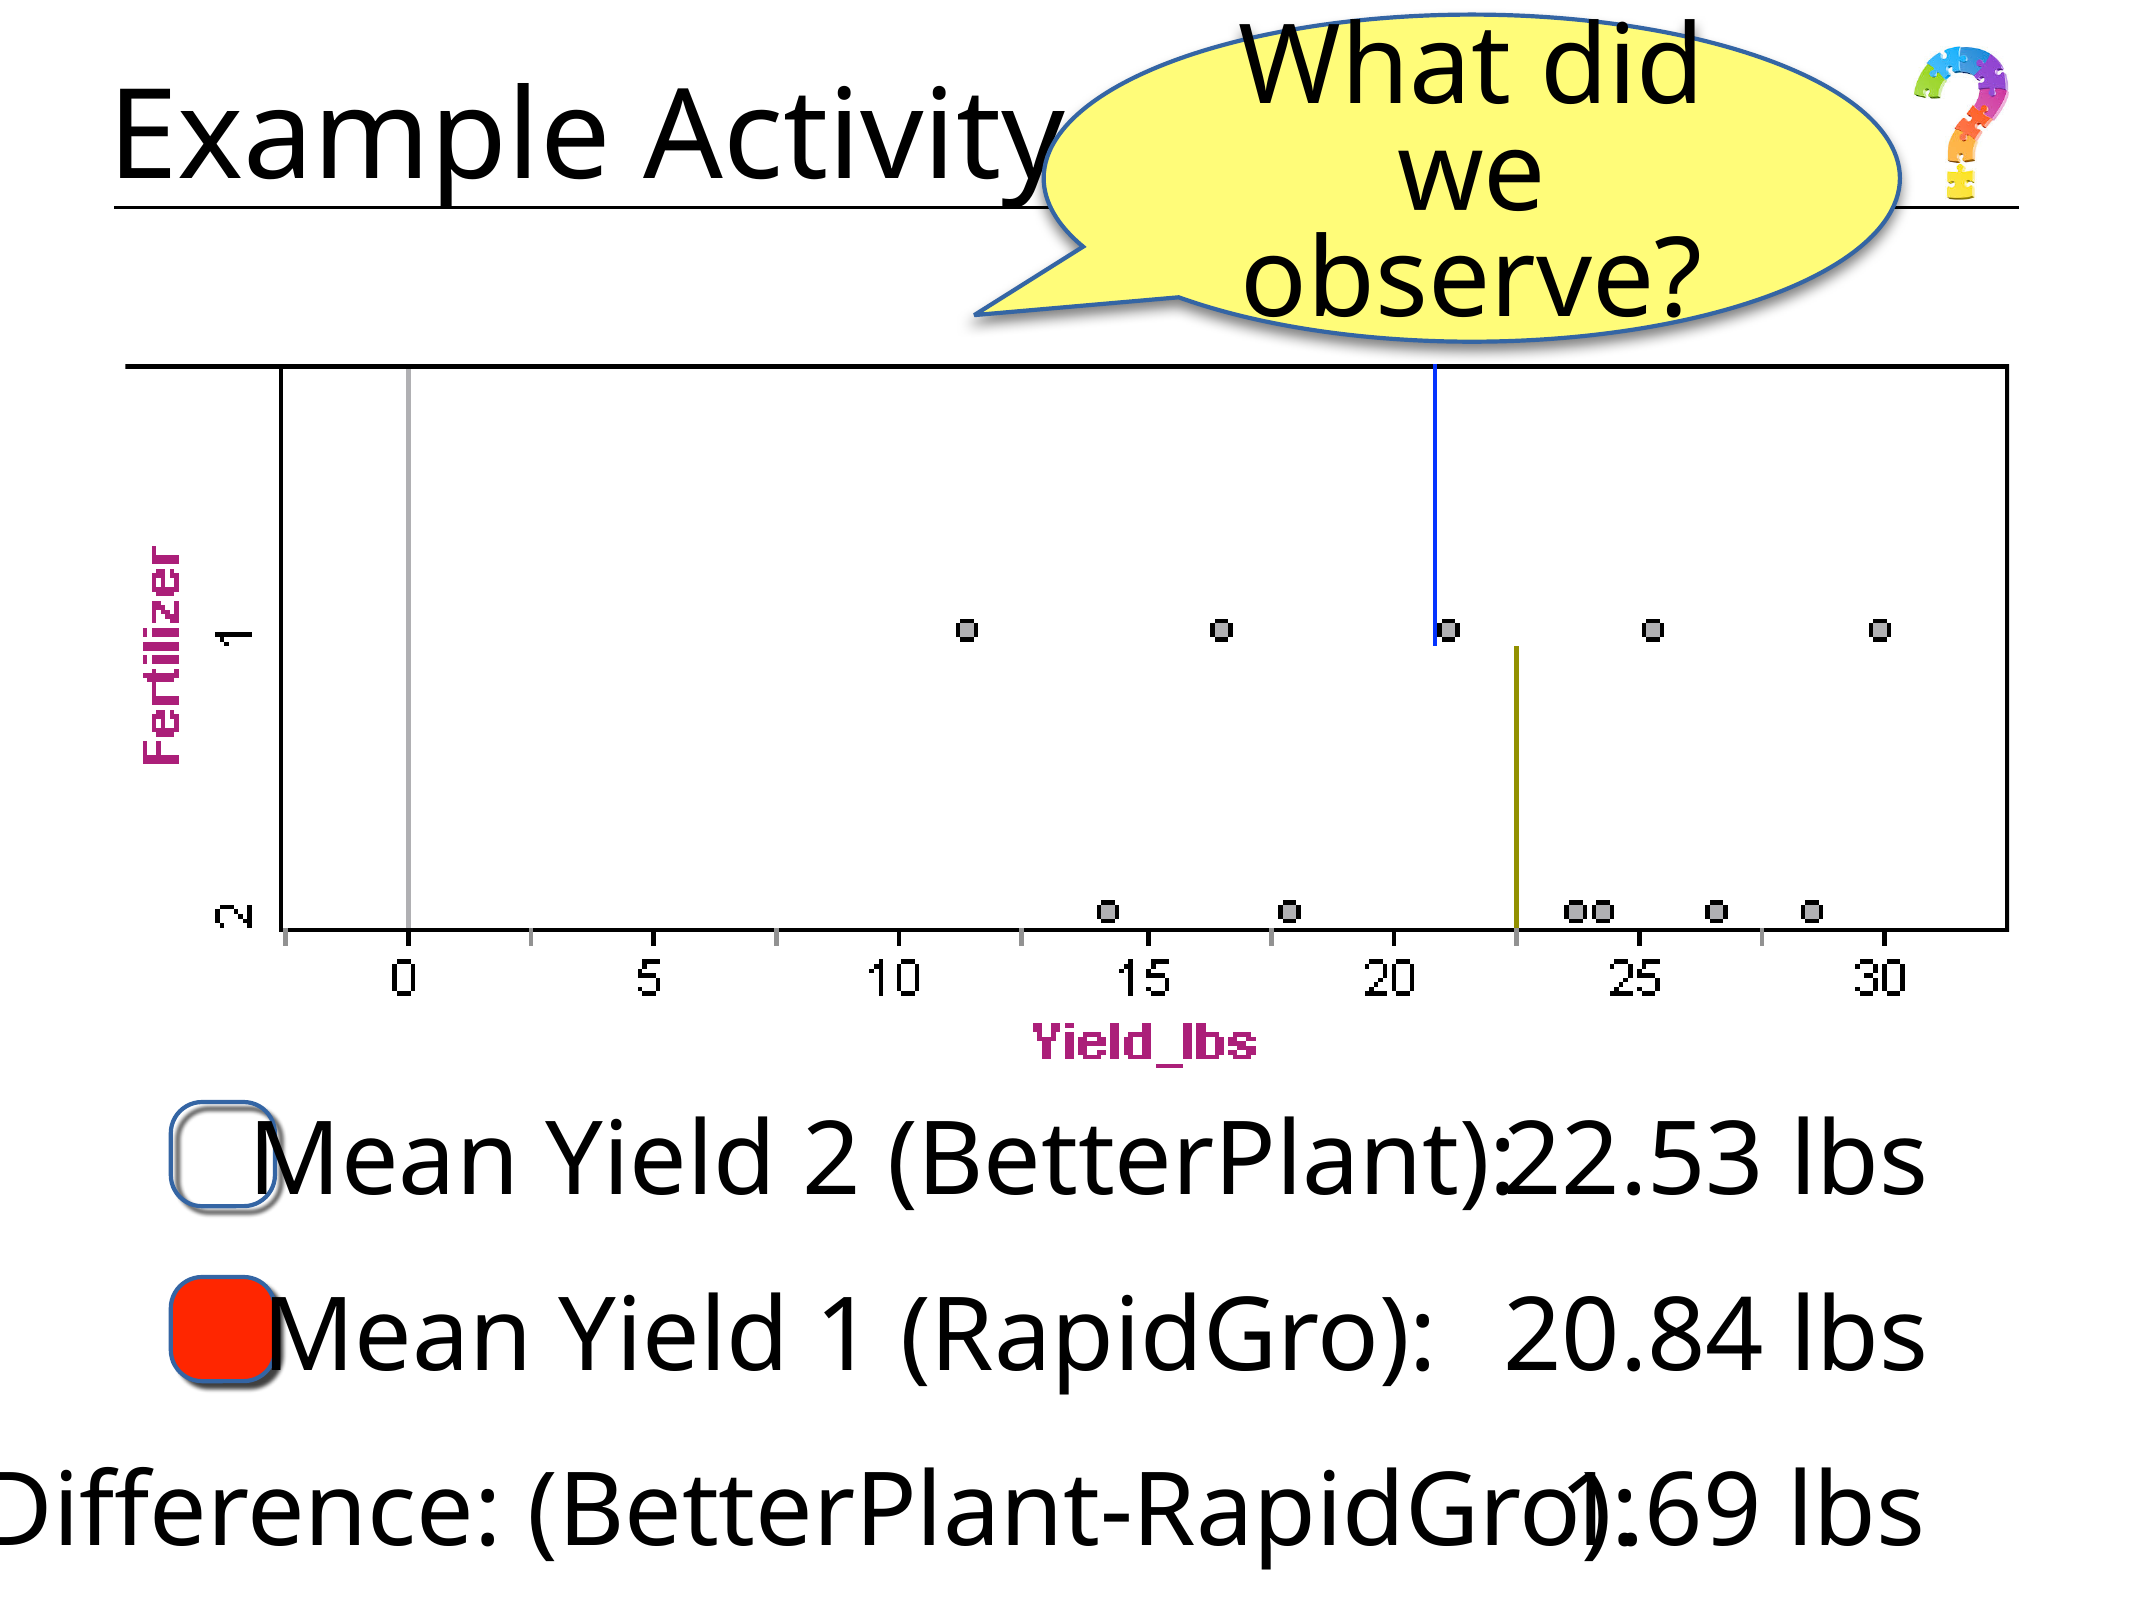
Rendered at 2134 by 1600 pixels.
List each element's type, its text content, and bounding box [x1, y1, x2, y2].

text_box What did we observe? [1302, 14, 1642, 28]
text_box Example Activity [108, 41, 113, 215]
text_box 22.53 lbs [1495, 1084, 1937, 1224]
text_box Mean Yield 2 (BetterPlant): [240, 1084, 1495, 1224]
text_box What did we observe? [974, 217, 1888, 342]
text_box [170, 1102, 240, 1207]
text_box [114, 35, 2026, 210]
text_box Difference: (BetterPlant-RapidGro): [0, 1434, 1551, 1574]
picture [124, 360, 2010, 1072]
text_box Mean Yield 1 (RapidGro): [253, 1259, 1446, 1399]
text_box 1.69 lbs [1551, 1434, 1934, 1574]
text_box 20.84 lbs [1495, 1259, 1937, 1399]
text_box [170, 1277, 253, 1382]
